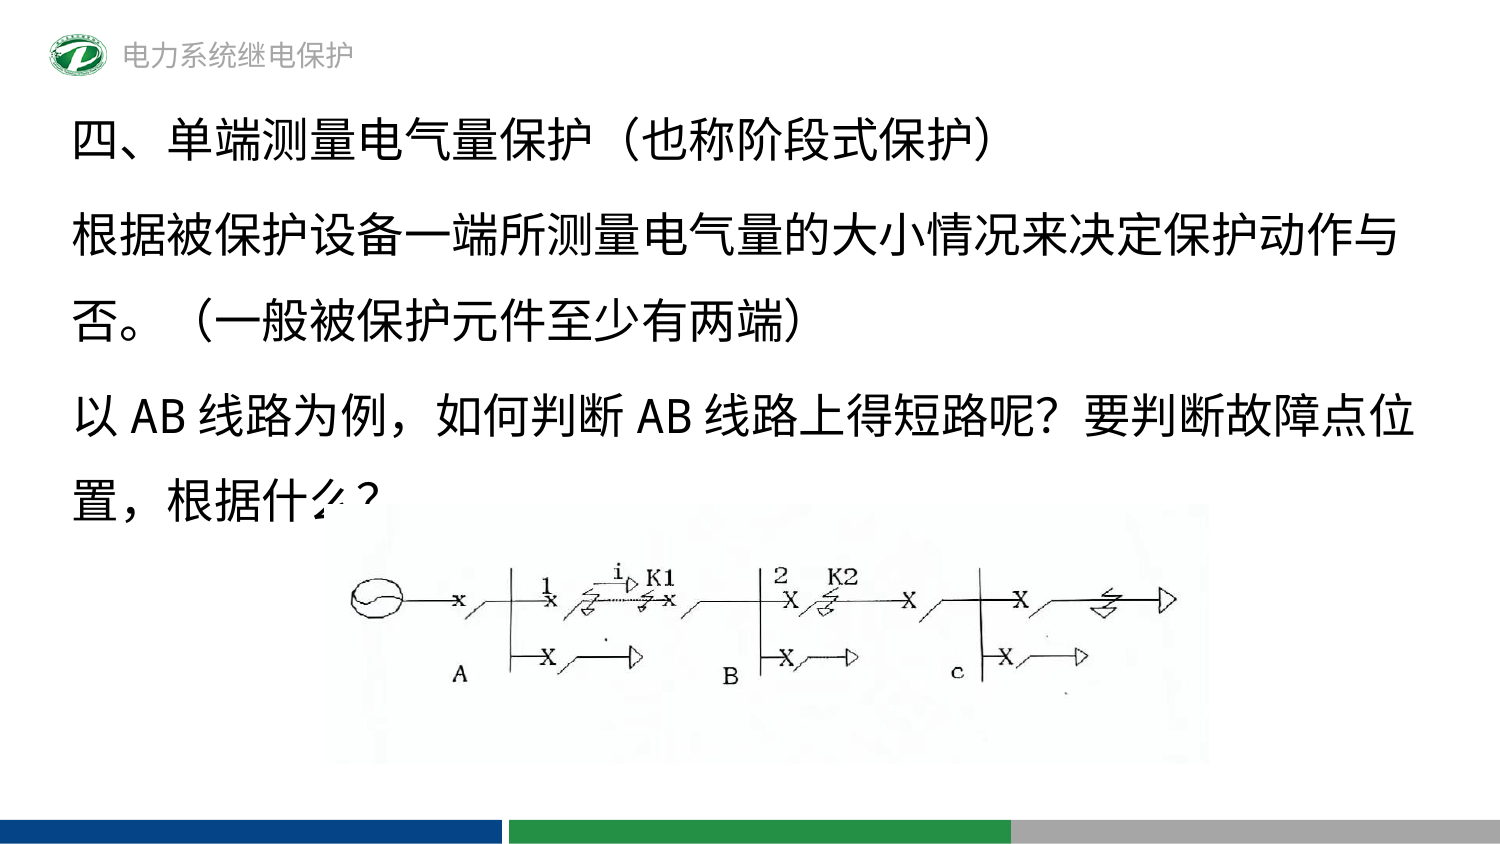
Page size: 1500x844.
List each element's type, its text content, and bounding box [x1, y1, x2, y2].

picture [324, 504, 1210, 765]
text_box [507, 818, 1009, 844]
text_box [0, 818, 504, 844]
list 四、单端测量电气量保护（也称阶段式保护） 根据被保护设备一端所测量电气量的大小情况来决定保护动作与否。（一般被保护元件至少有两端） 以AB线路为例，如何判断AB线路上得短路呢？要判断故障点位置，根据什么？ [56, 102, 1446, 537]
text_box [1009, 818, 1500, 844]
text_box 电力系统继电保护 [122, 29, 370, 80]
picture [41, 19, 118, 91]
